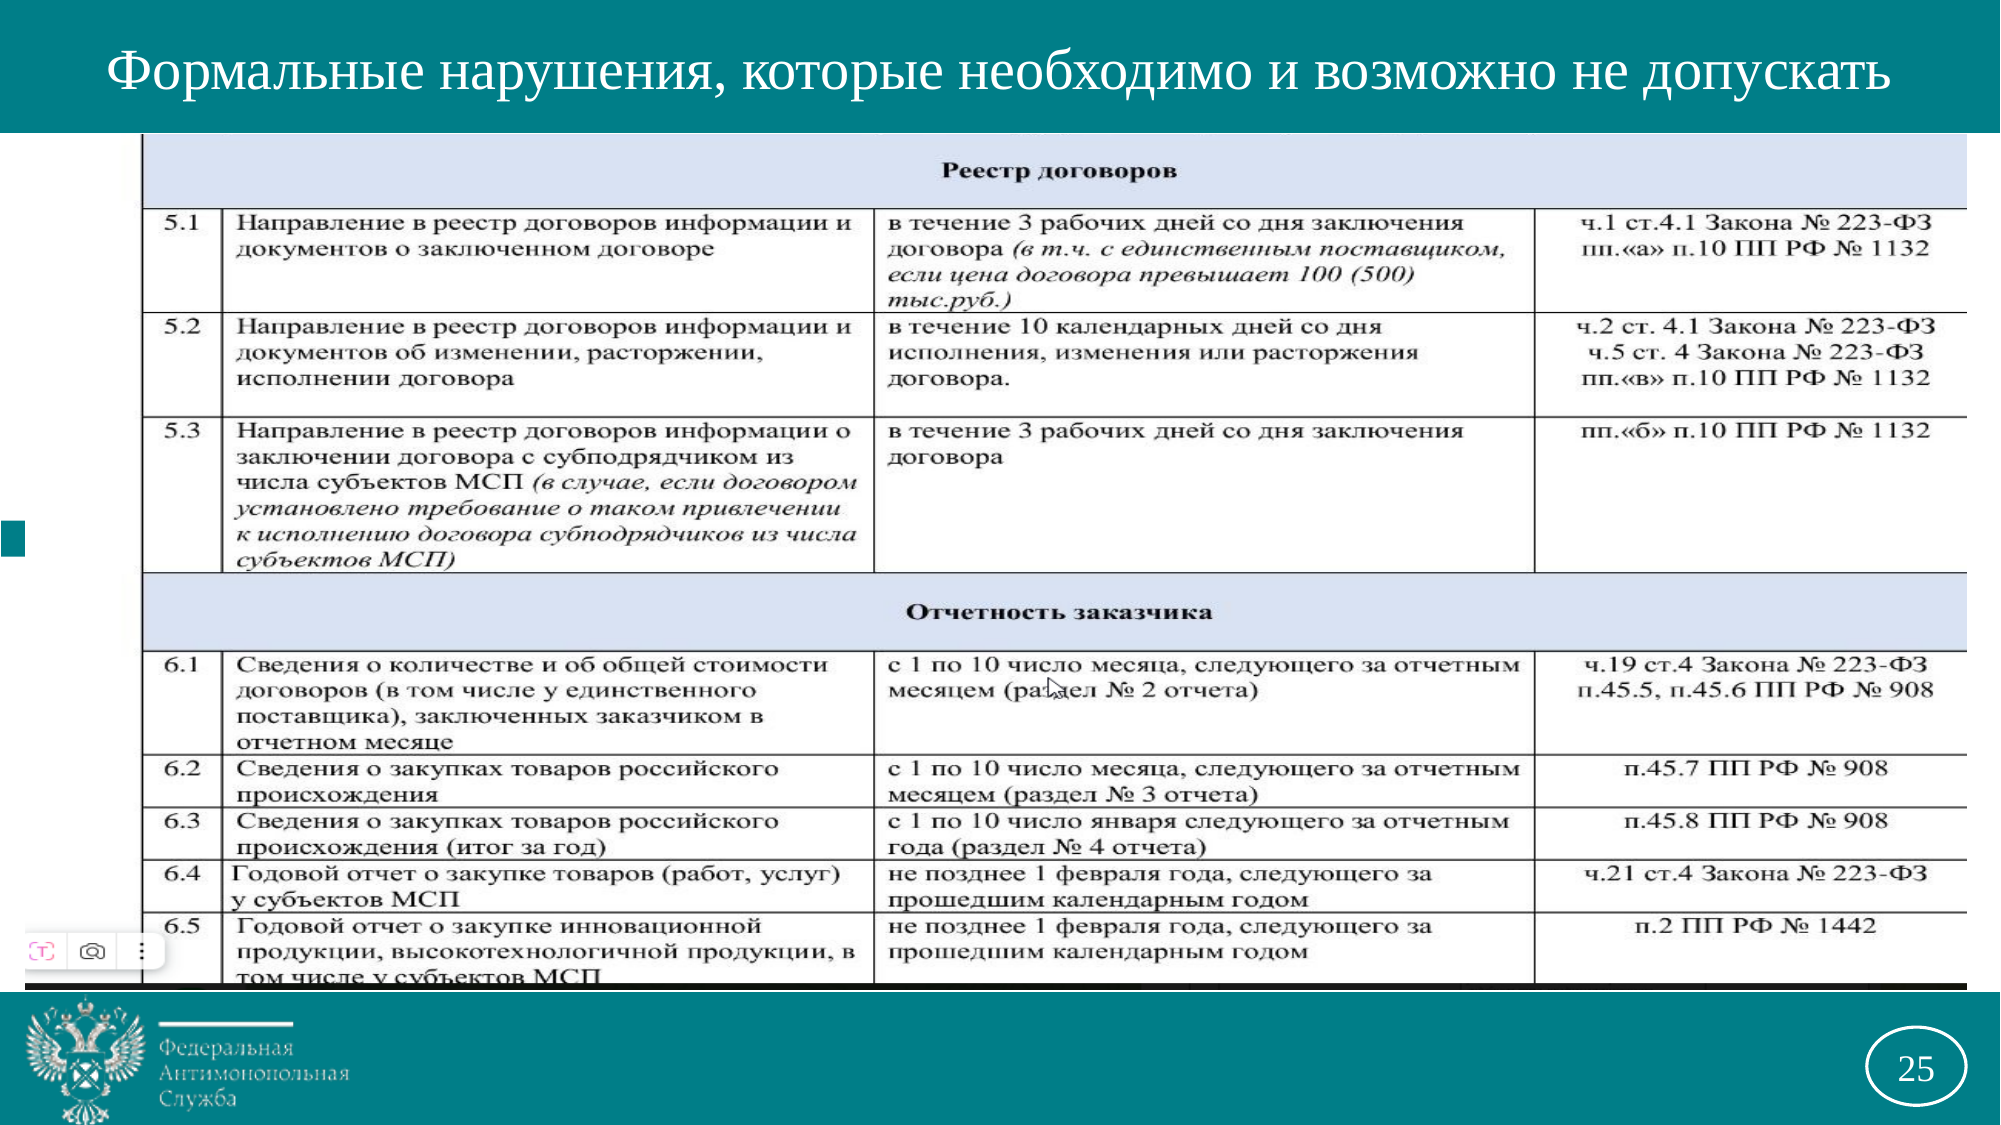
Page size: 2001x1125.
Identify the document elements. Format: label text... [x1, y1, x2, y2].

picture [25, 994, 350, 1125]
text_box [0, 991, 2000, 1125]
text_box Формальные нарушения, которые необходимо и возможно не допускать [0, 0, 2000, 134]
picture [25, 134, 1967, 990]
text_box 25 [1865, 1026, 1968, 1107]
text_box [0, 518, 25, 559]
